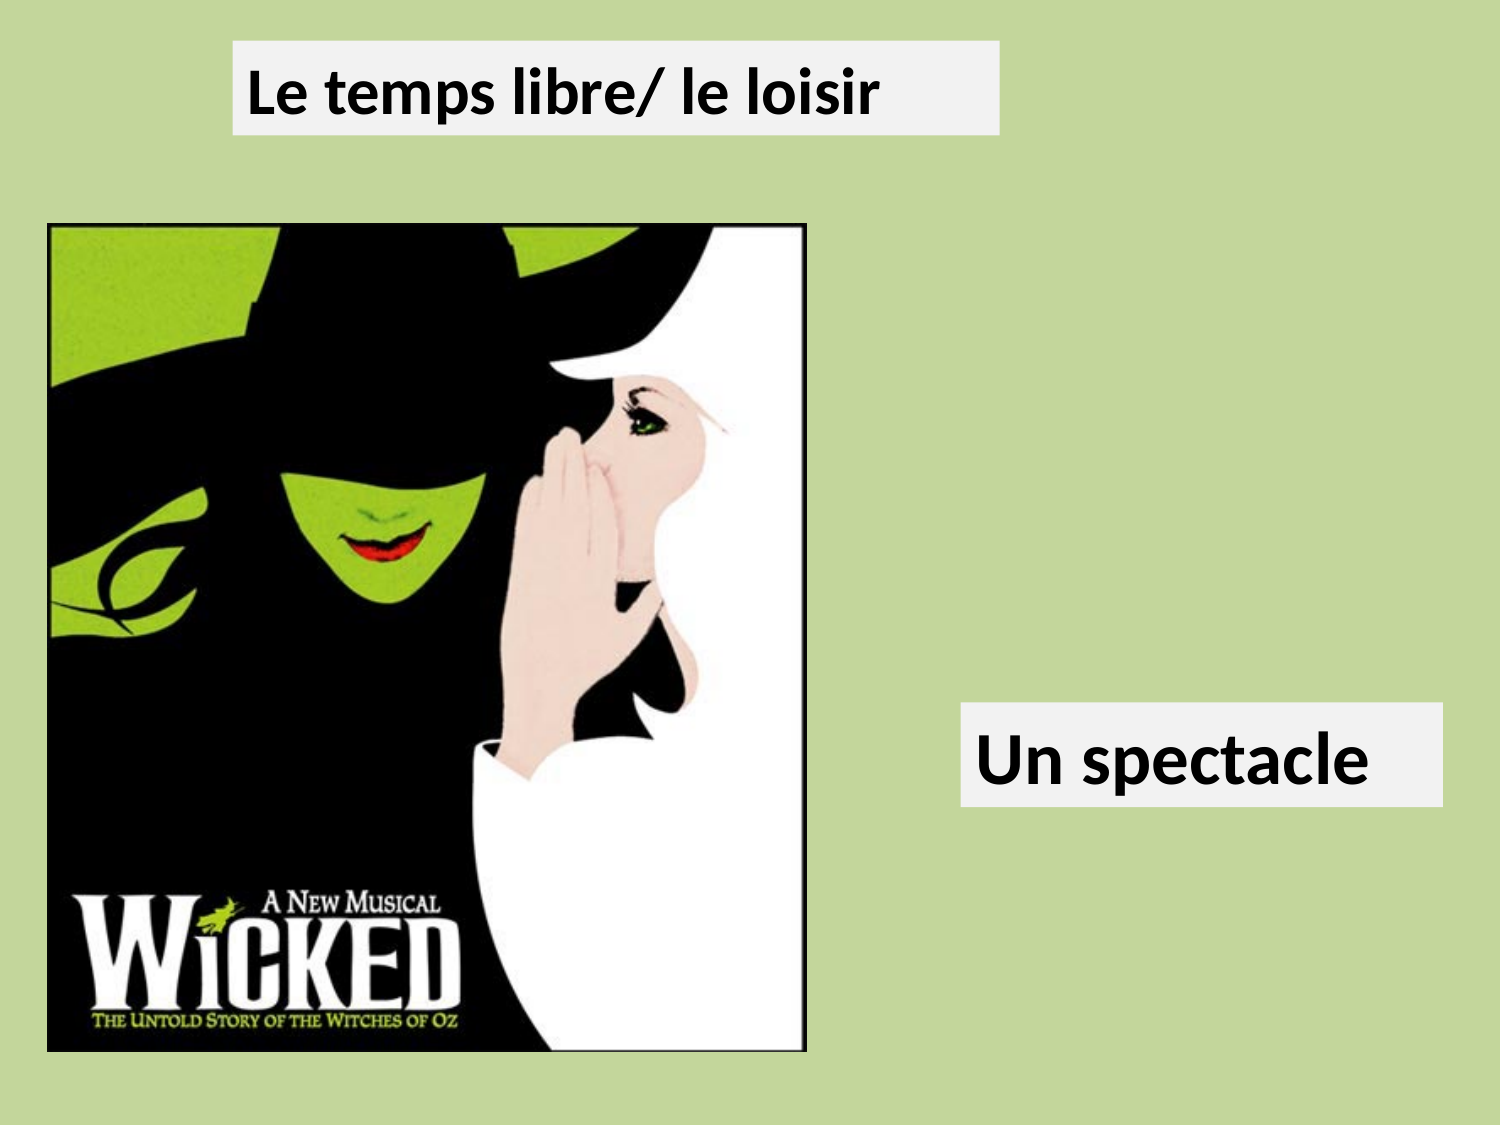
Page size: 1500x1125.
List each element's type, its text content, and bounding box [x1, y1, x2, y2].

text_box Un spectacle [960, 702, 1443, 808]
text_box Le temps libre/ le loisir [232, 40, 1000, 136]
picture [47, 223, 808, 1053]
